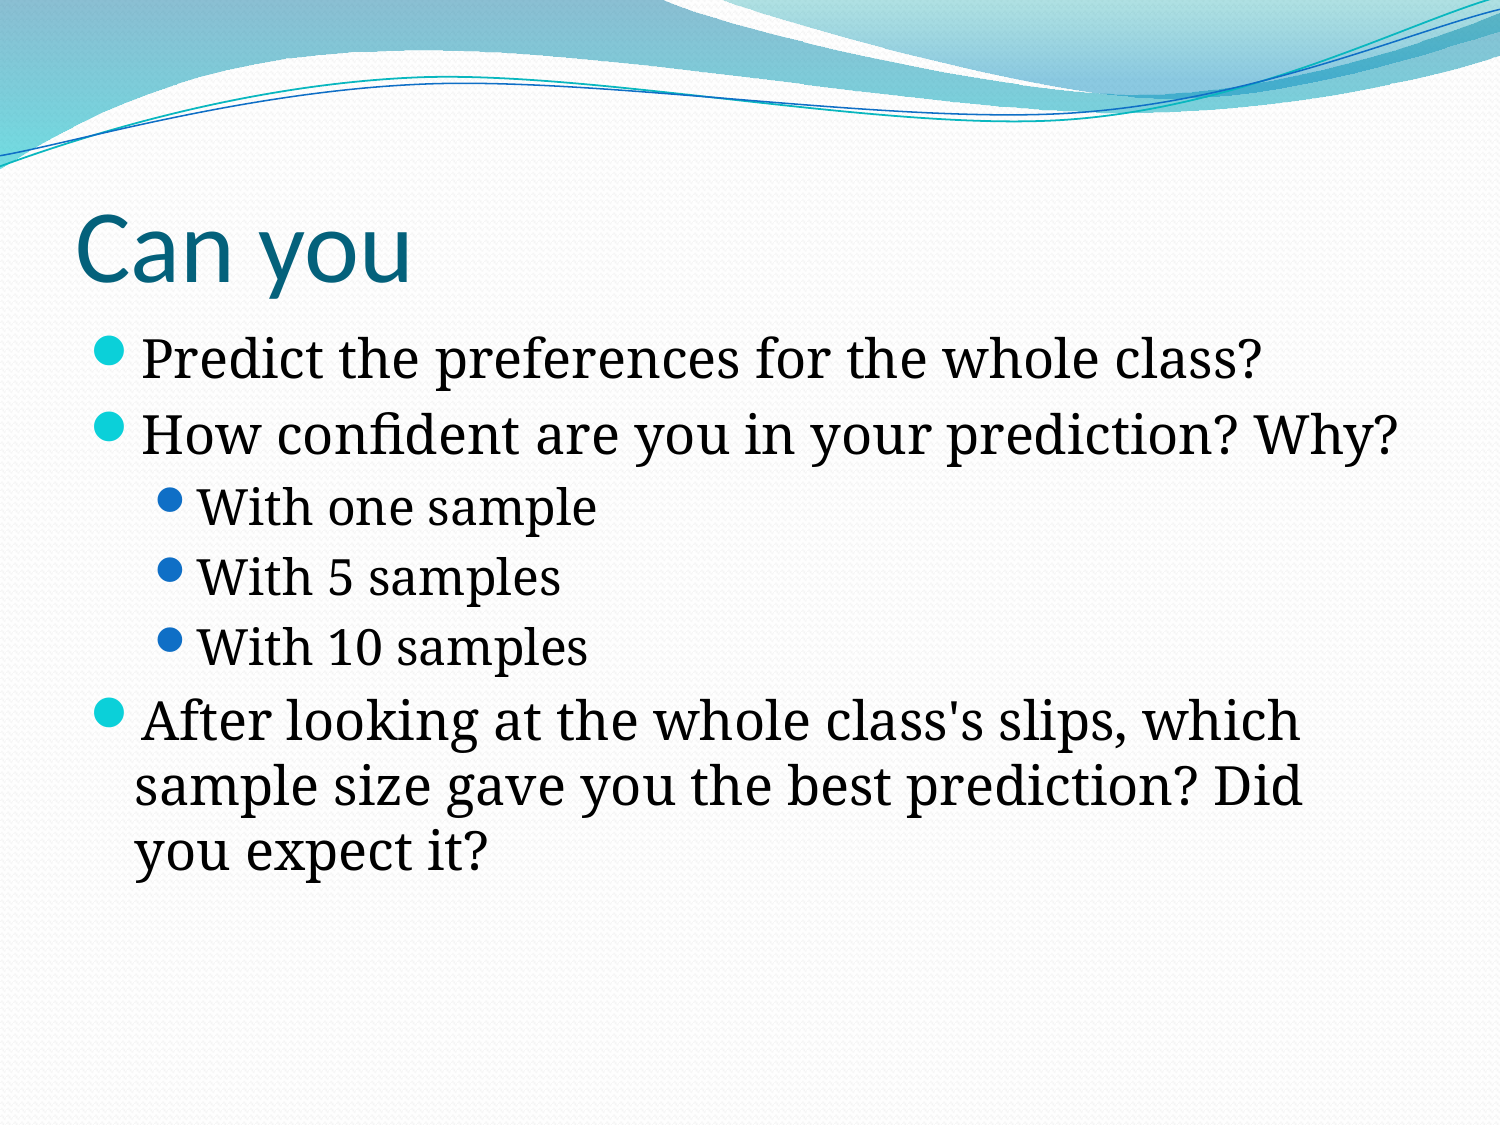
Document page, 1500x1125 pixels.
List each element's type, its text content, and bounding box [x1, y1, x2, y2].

title Can you [75, 115, 1425, 303]
list Predict the preferences for the whole class? How confident are you in your prediction? Why? With one sample With 5 samples With 10 samples After looking at the whole class's slips, which sample size gave you the best prediction? Did you expect it? [75, 317, 1425, 1038]
